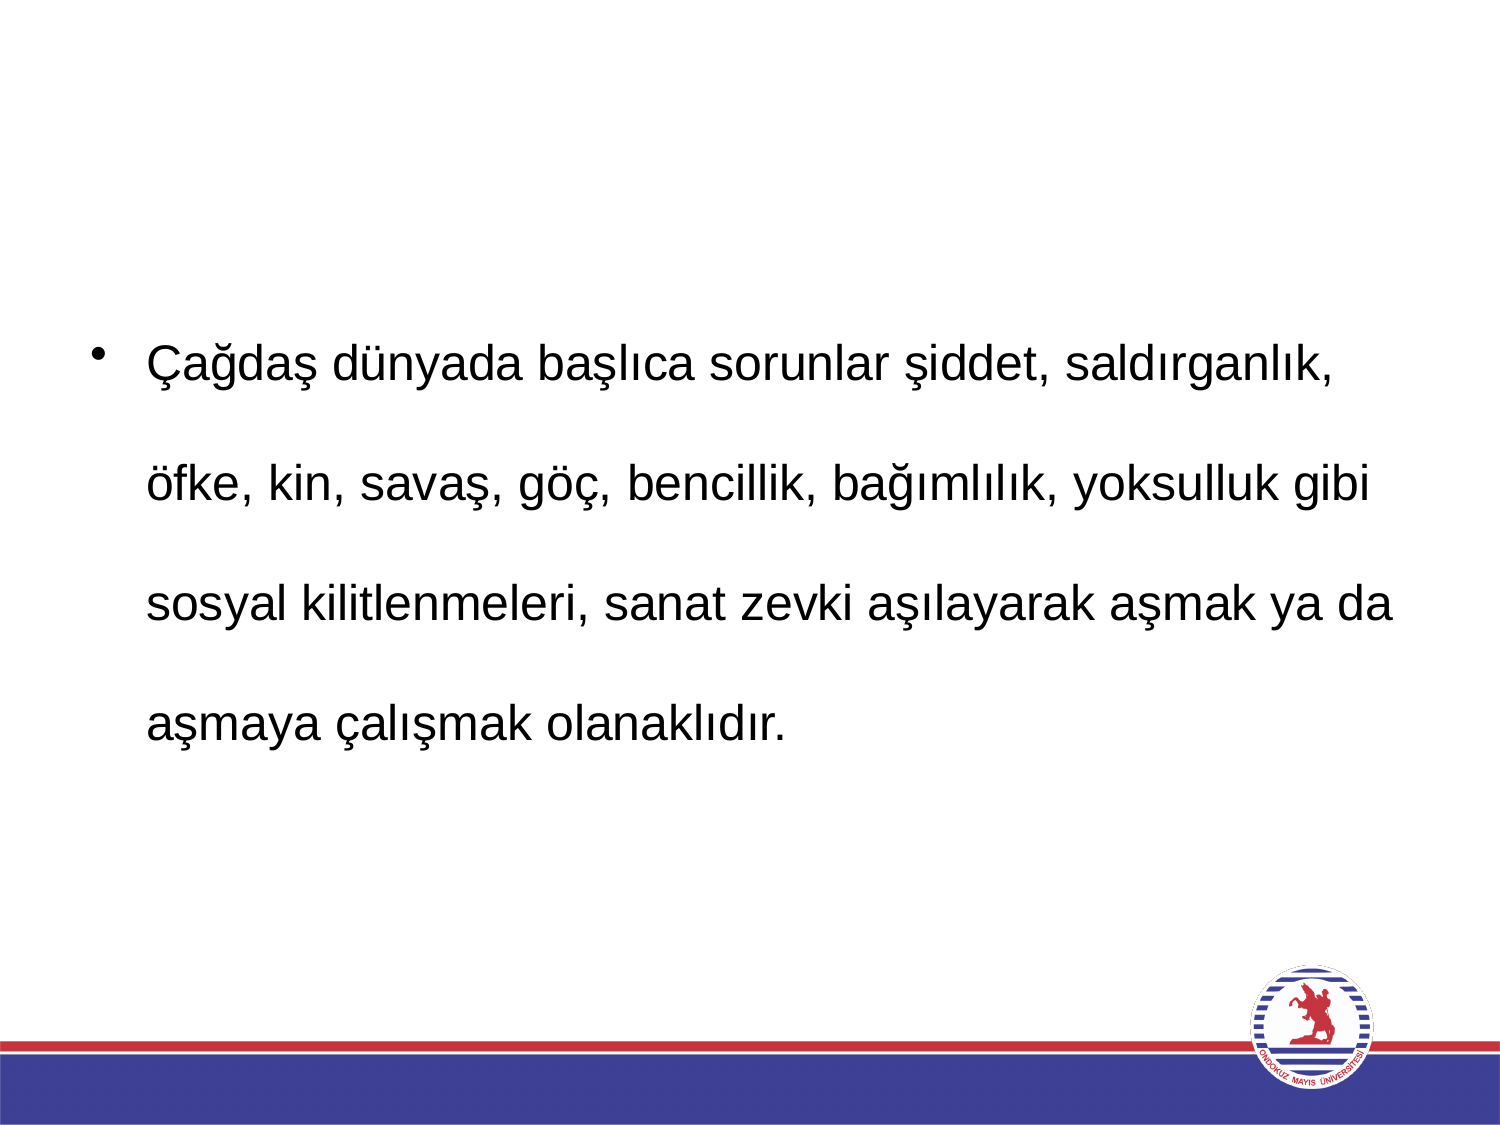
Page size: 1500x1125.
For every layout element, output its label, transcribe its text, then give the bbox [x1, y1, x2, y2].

picture [0, 965, 1500, 1125]
list Çağdaş dünyada başlıca sorunlar şiddet, saldırganlık, öfke, kin, savaş, göç, bencillik, bağımlılık, yoksulluk gibi sosyal kilitlenmeleri, sanat zevki aşılayarak aşmak ya da aşmaya çalışmak olanaklıdır. [75, 262, 1425, 1005]
